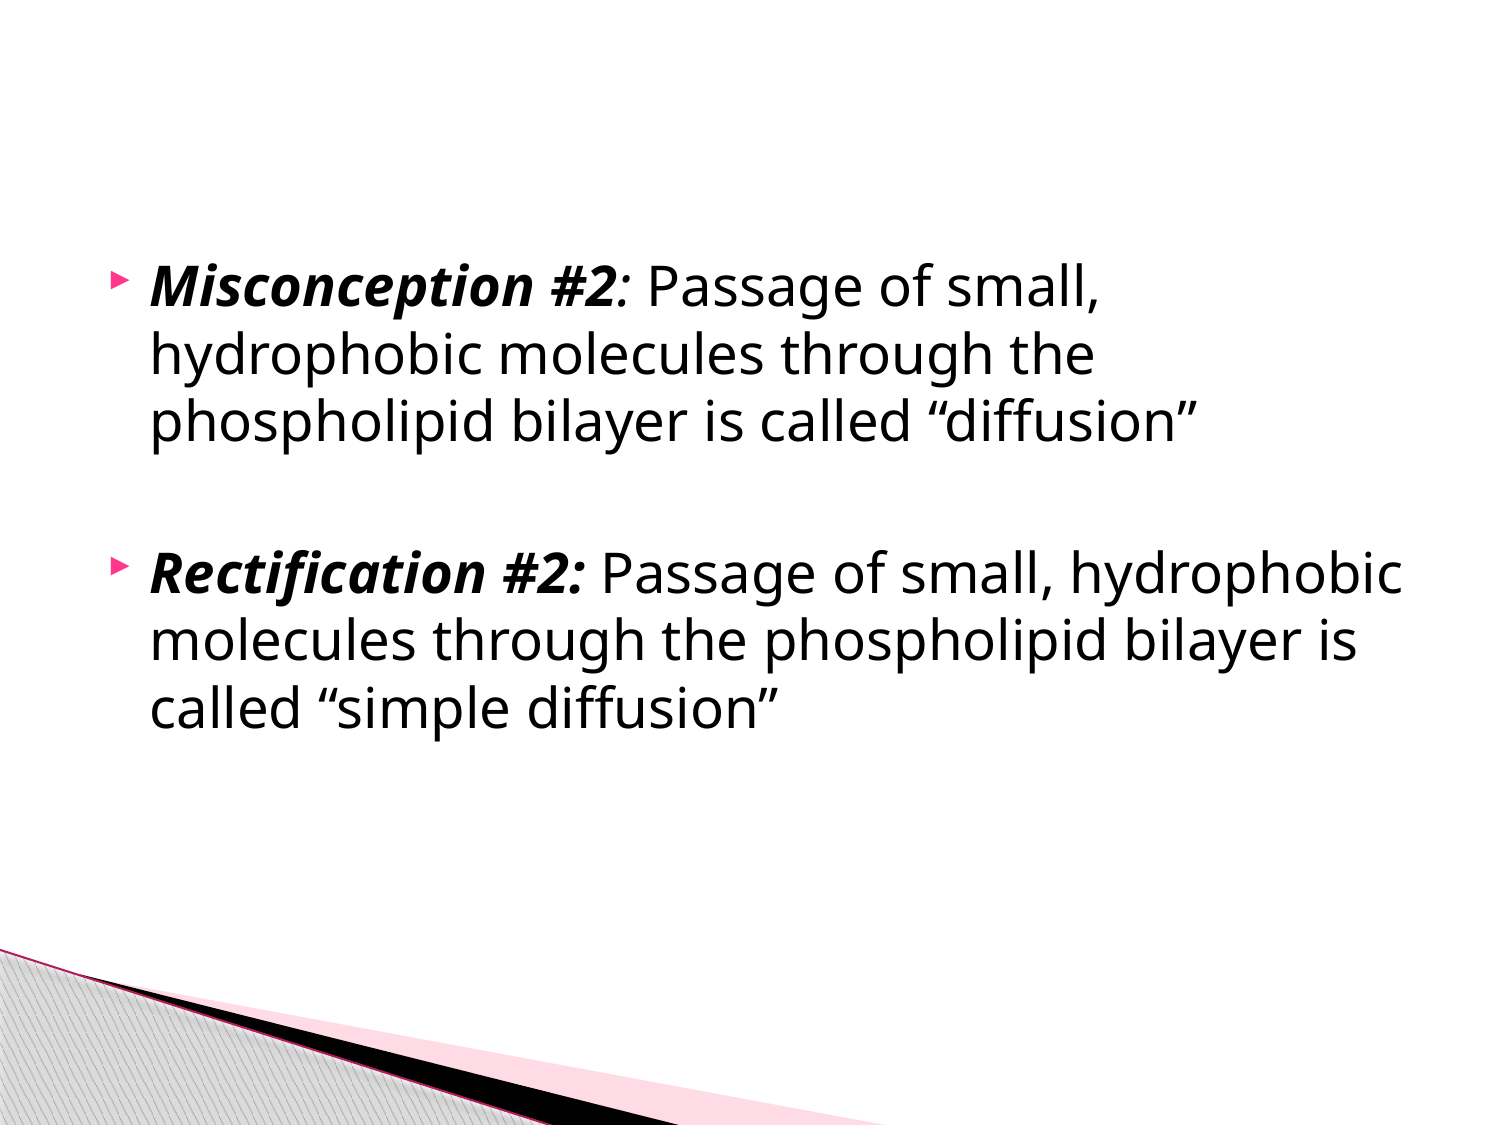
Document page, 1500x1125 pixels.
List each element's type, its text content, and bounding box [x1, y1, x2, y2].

list Misconception #2: Passage of small, hydrophobic molecules through the phospholipid bilayer is called “diffusion” Rectification #2: Passage of small, hydrophobic molecules through the phospholipid bilayer is called “simple diffusion” [75, 243, 1425, 986]
